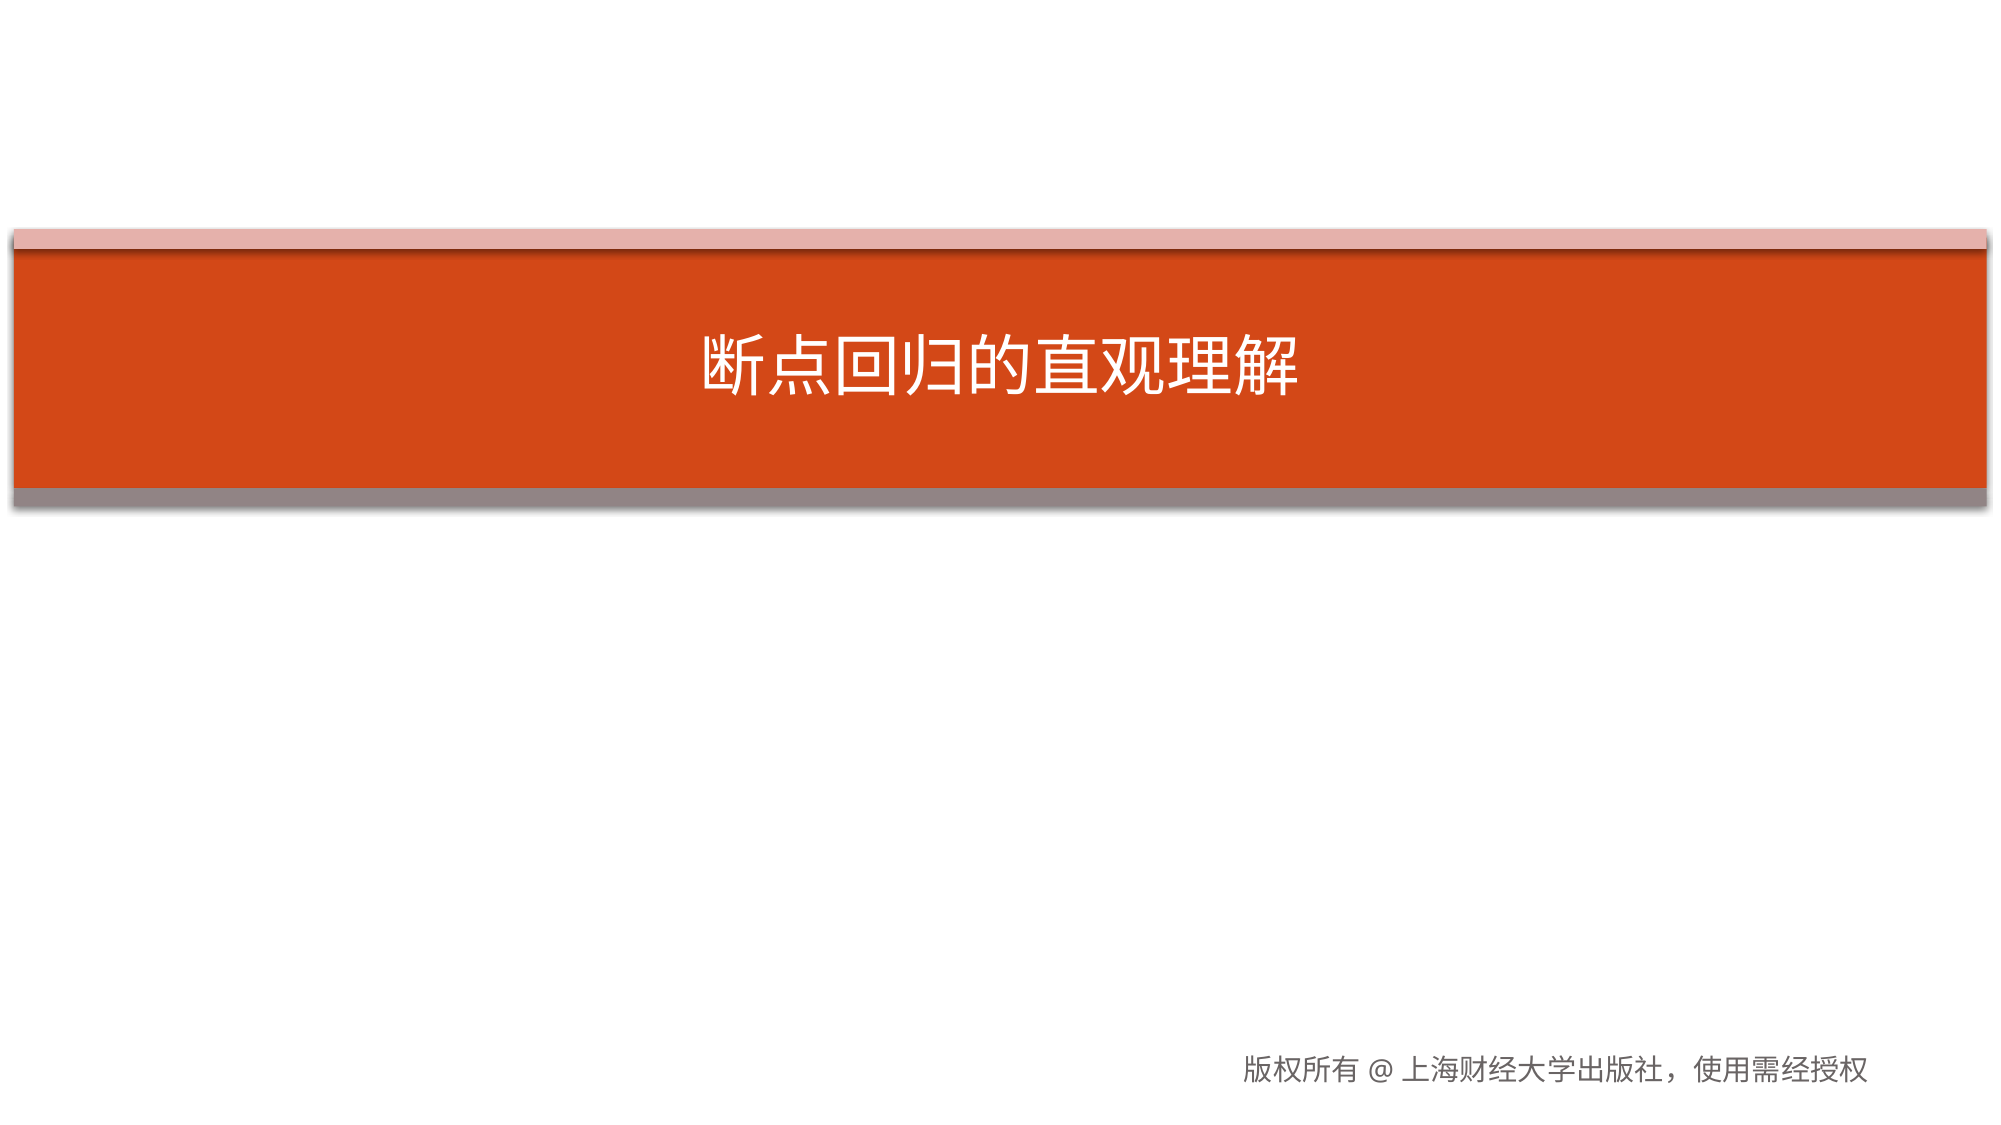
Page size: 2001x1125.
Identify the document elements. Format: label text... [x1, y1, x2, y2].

footer 版权所有@上海财经大学出版社，使用需经授权 [1123, 1031, 1990, 1107]
title 断点回归的直观理解 [99, 247, 1900, 489]
